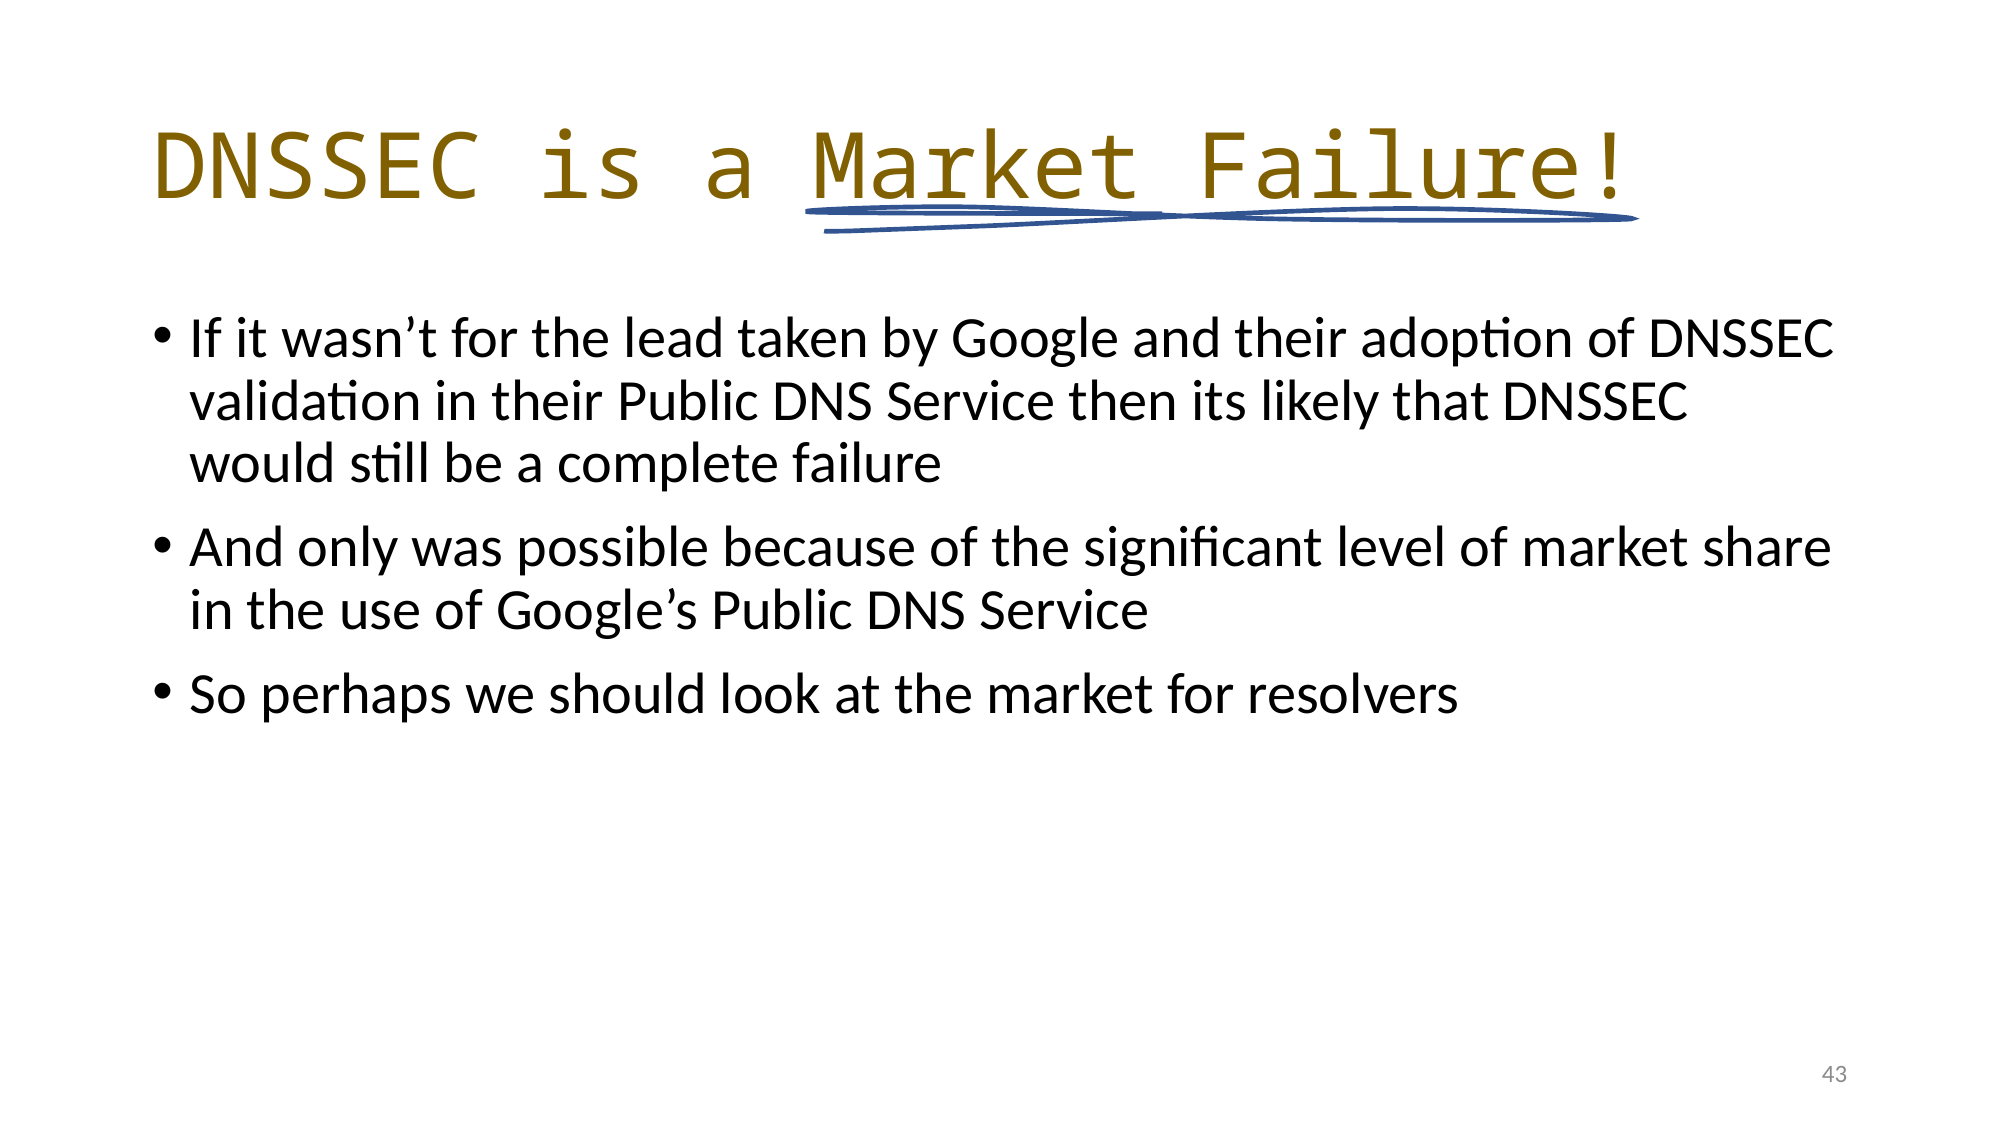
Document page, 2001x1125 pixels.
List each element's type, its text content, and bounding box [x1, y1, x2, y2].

title DNSSEC is a Market Failure! [137, 59, 1863, 278]
slide_number 43 [1412, 1042, 1863, 1103]
text_box [805, 205, 1636, 233]
list If it wasn’t for the lead taken by Google and their adoption of DNSSEC validation in their Public DNS Service then its likely that DNSSEC would still be a complete failure And only was possible because of the significant level of market share in the use of Google’s Public DNS Service So perhaps we should look at the market for resolvers [137, 299, 1863, 1014]
